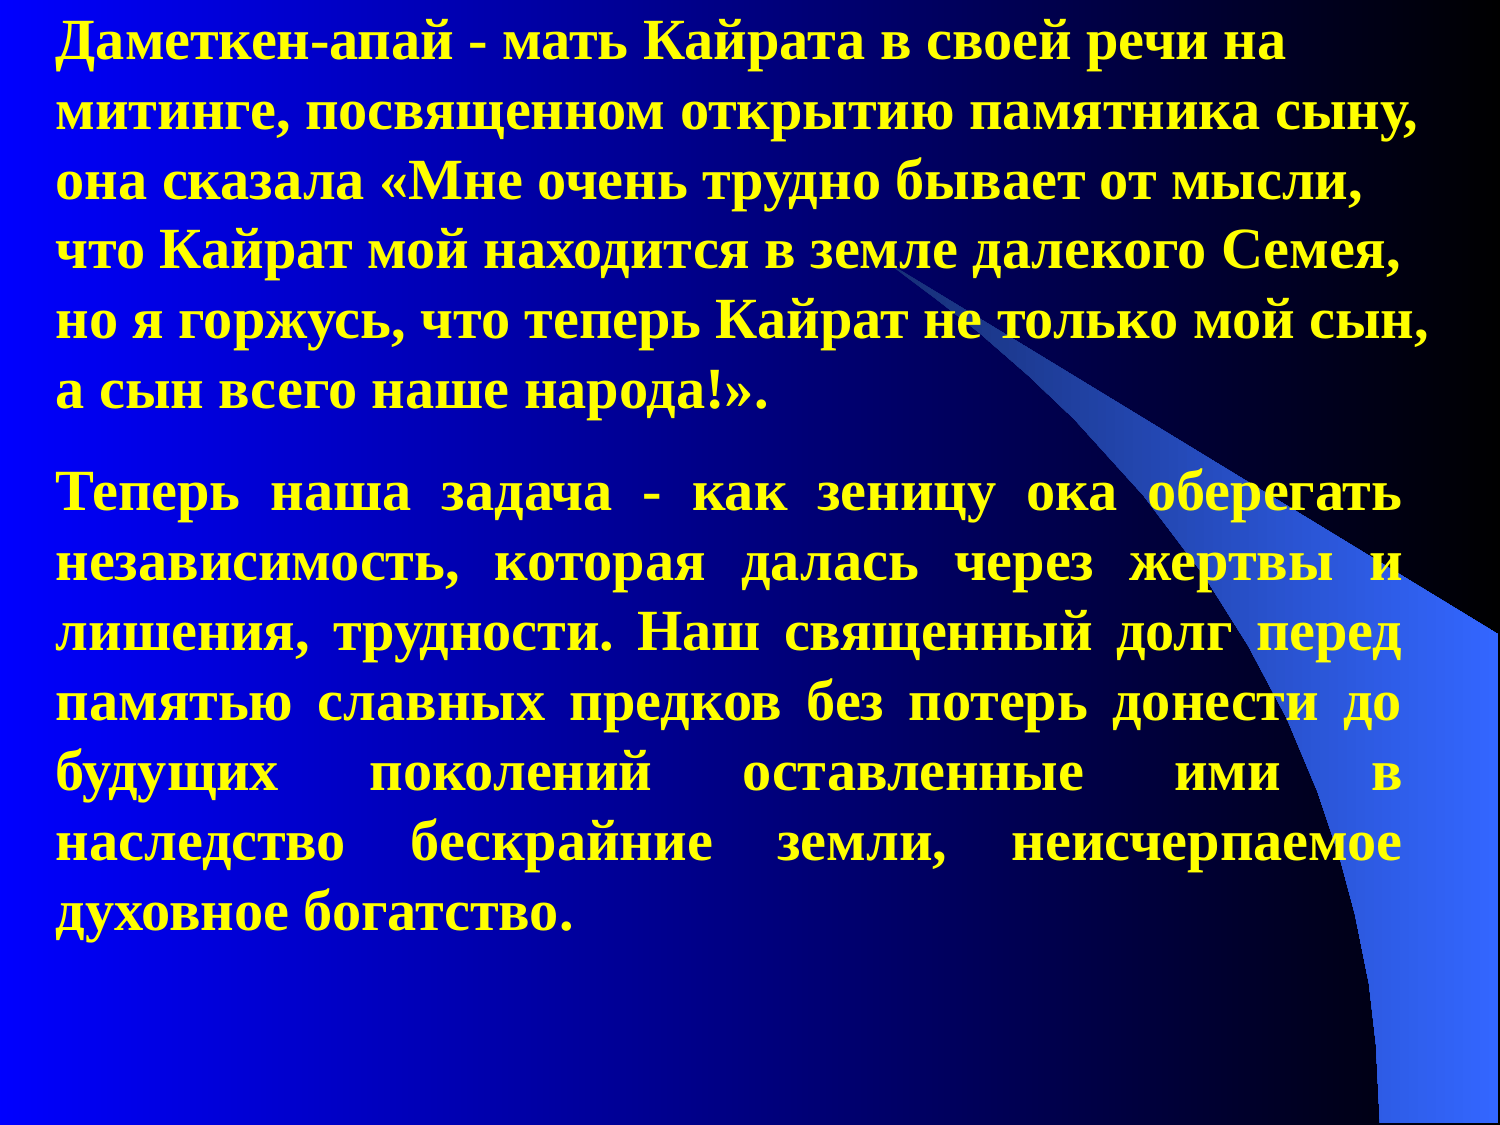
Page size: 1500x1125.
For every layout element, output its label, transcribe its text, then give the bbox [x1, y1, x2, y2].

text_box Теперь наша задача - как зеницу ока оберегать независимость, которая далась через жертвы и лишения, трудности. Наш священный долг перед памятью славных предков без потерь донести до будущих поколений оставленные ими в наследство бескрайние земли, неисчерпаемое духовное богатство. [41, 444, 1418, 950]
text_box Даметкен-апай - мать Кайрата в своей речи на митинге, посвященном открытию памятника сыну, она сказала «Мне очень трудно бывает от мысли, что Кайрат мой находится в земле далекого Семея, но я горжусь, что теперь Кайрат не только мой сын, а сын всего наше народа!». [41, 0, 1471, 428]
